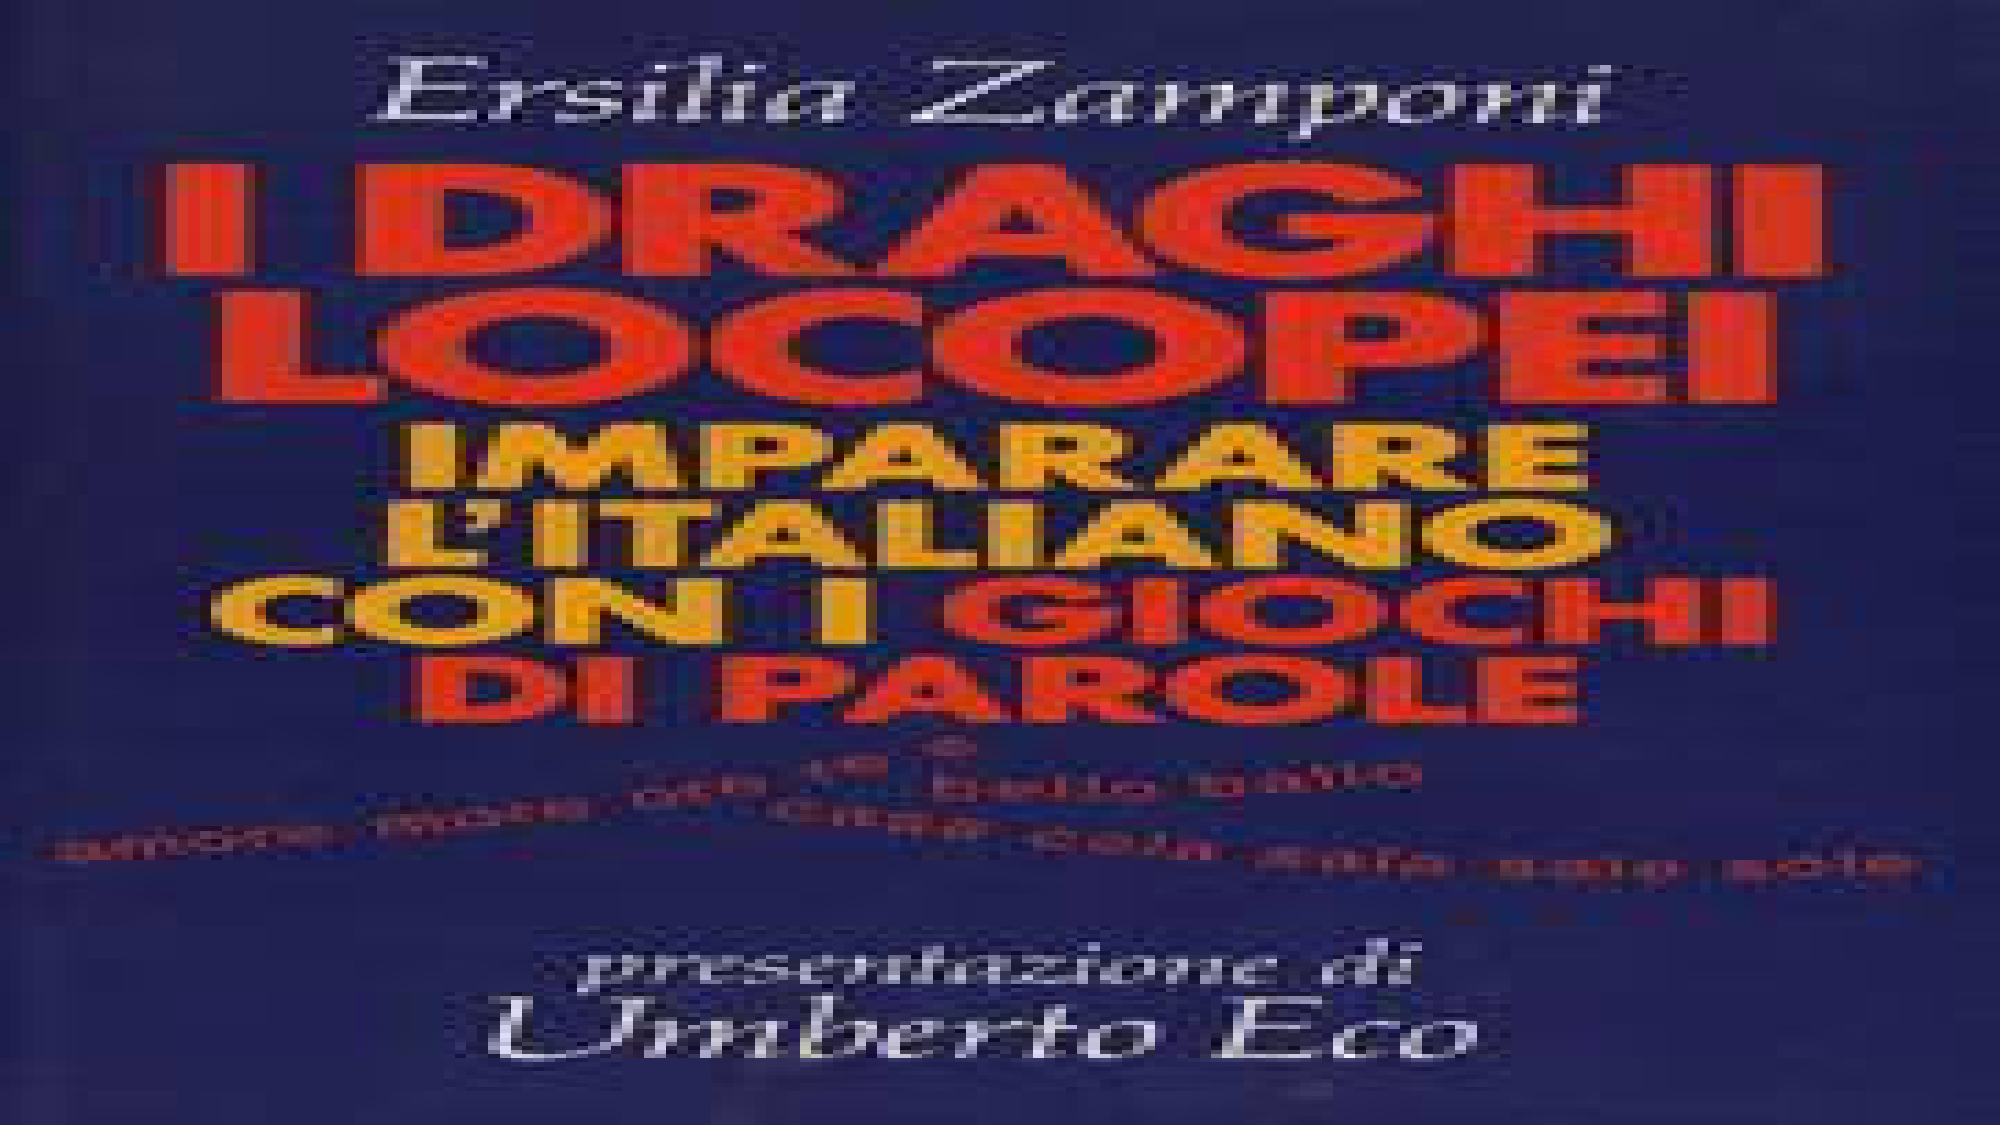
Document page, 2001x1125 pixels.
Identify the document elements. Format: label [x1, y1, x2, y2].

list [0, 0, 2000, 1125]
